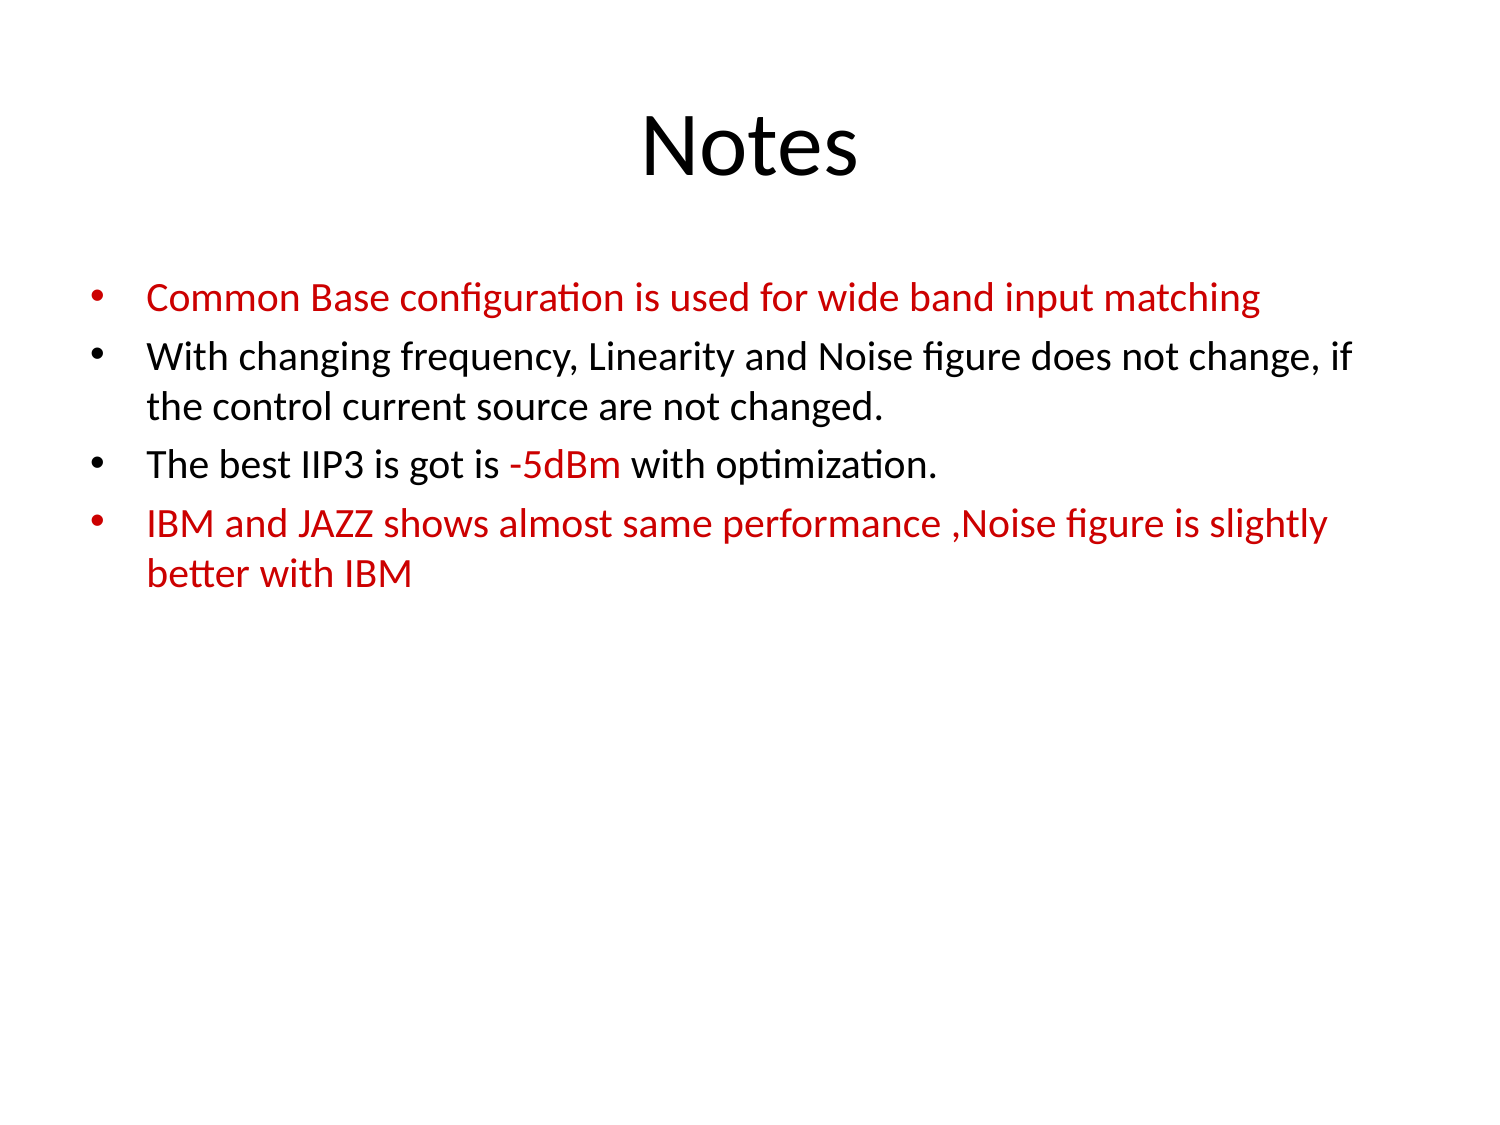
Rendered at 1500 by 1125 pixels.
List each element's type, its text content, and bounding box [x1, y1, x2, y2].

title Notes [75, 45, 1425, 233]
list Common Base configuration is used for wide band input matching With changing frequency, Linearity and Noise figure does not change, if the control current source are not changed. The best IIP3 is got is -5dBm with optimization. IBM and JAZZ shows almost same performance ,Noise figure is slightly better with IBM [75, 262, 1425, 1005]
